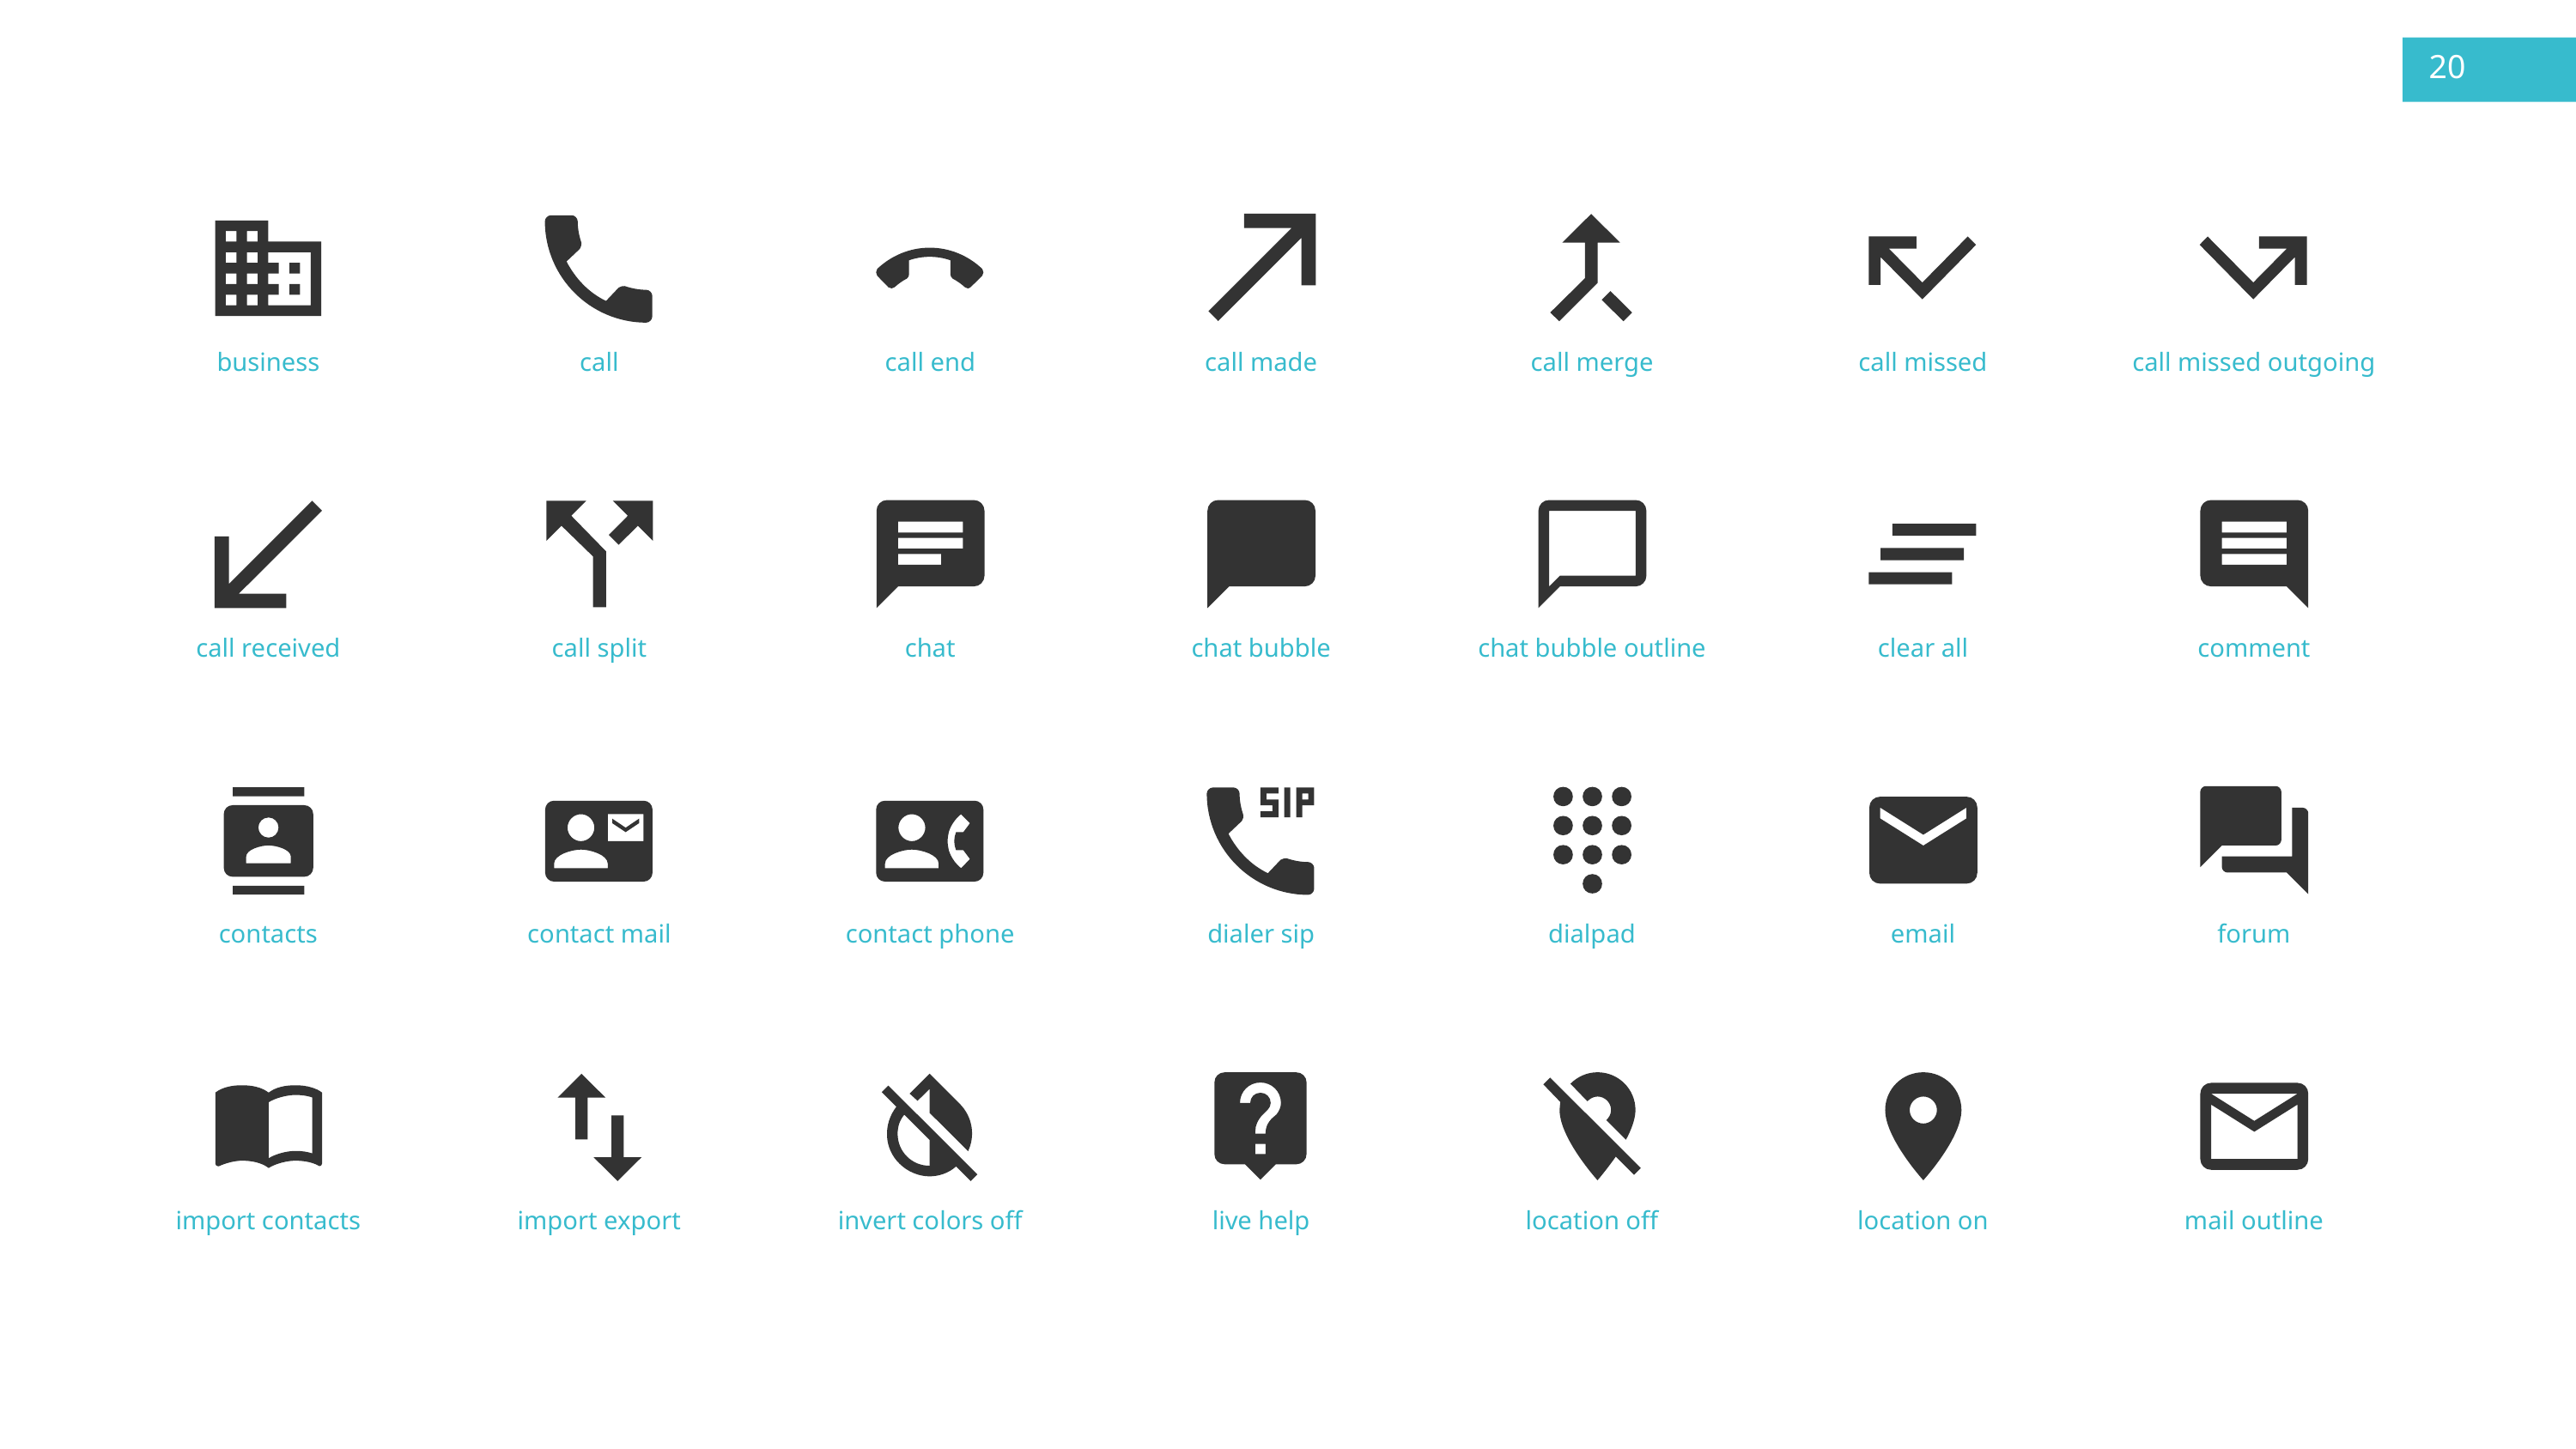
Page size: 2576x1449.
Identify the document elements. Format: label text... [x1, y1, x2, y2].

text_box [881, 1085, 978, 1181]
text_box call merge [1413, 339, 1744, 383]
text_box chat bubble outline [1413, 626, 1744, 669]
text_box [1550, 214, 1620, 322]
text_box [1570, 1072, 1636, 1140]
text_box [909, 1073, 973, 1152]
text_box location off [1413, 1197, 1744, 1241]
text_box [1553, 815, 1573, 836]
text_box [1612, 786, 1631, 807]
text_box call split [420, 626, 750, 669]
text_box [233, 787, 305, 797]
text_box [2221, 807, 2309, 894]
text_box [876, 500, 985, 609]
text_box import export [420, 1197, 750, 1241]
text_box [1206, 787, 1315, 895]
text_box live help [1082, 1197, 1413, 1241]
text_box call received [89, 626, 420, 669]
text_box [1885, 1072, 1962, 1180]
text_box [1214, 1072, 1307, 1180]
text_box [593, 1115, 642, 1181]
text_box location on [1744, 1197, 2075, 1241]
text_box dialer sip [1082, 912, 1413, 955]
text_box [1601, 291, 1632, 322]
text_box [2199, 236, 2307, 300]
text_box [1583, 874, 1602, 894]
text_box call missed [1744, 339, 2075, 383]
text_box [1583, 815, 1602, 836]
text_box chat [750, 626, 1082, 669]
text_box [1612, 815, 1631, 836]
text_box comment [2075, 626, 2433, 669]
text_box invert colors off [750, 1197, 1082, 1241]
text_box [1880, 548, 1965, 561]
text_box [223, 804, 313, 877]
text_box [215, 220, 322, 317]
text_box call end [750, 339, 1082, 383]
text_box [1583, 845, 1602, 864]
text_box [876, 247, 984, 288]
text_box [215, 1085, 323, 1168]
text_box [1583, 786, 1602, 807]
text_box [544, 215, 653, 323]
text_box [1892, 524, 1977, 537]
text_box call made [1082, 339, 1413, 383]
text_box forum [2075, 912, 2433, 955]
text_box [2200, 1082, 2309, 1170]
text_box contacts [89, 912, 420, 955]
text_box [1868, 572, 1953, 585]
text_box [544, 800, 653, 882]
text_box [546, 500, 606, 608]
text_box [876, 800, 984, 882]
text_box chat bubble [1082, 626, 1413, 669]
text_box [1207, 500, 1316, 609]
text_box mail outline [2075, 1197, 2433, 1241]
text_box [1868, 236, 1977, 300]
text_box business [89, 339, 420, 383]
text_box dialpad [1413, 912, 1744, 955]
text_box [2200, 500, 2309, 609]
text_box [233, 885, 305, 895]
text_box import contacts [89, 1197, 420, 1241]
text_box [1869, 797, 1978, 884]
text_box [1553, 845, 1573, 864]
slide_number 20 [2415, 35, 2502, 100]
text_box [2200, 785, 2281, 868]
text_box [609, 500, 653, 545]
text_box [1543, 1077, 1641, 1180]
text_box [1538, 500, 1647, 609]
text_box [1553, 786, 1573, 807]
text_box email [1744, 912, 2075, 955]
text_box [557, 1073, 606, 1140]
text_box call [420, 339, 750, 383]
text_box call missed outgoing [2075, 339, 2433, 383]
text_box [1208, 213, 1316, 321]
text_box contact mail [420, 912, 750, 955]
text_box [1612, 845, 1631, 864]
text_box contact phone [750, 912, 1082, 955]
text_box clear all [1744, 626, 2075, 669]
text_box [214, 500, 323, 609]
